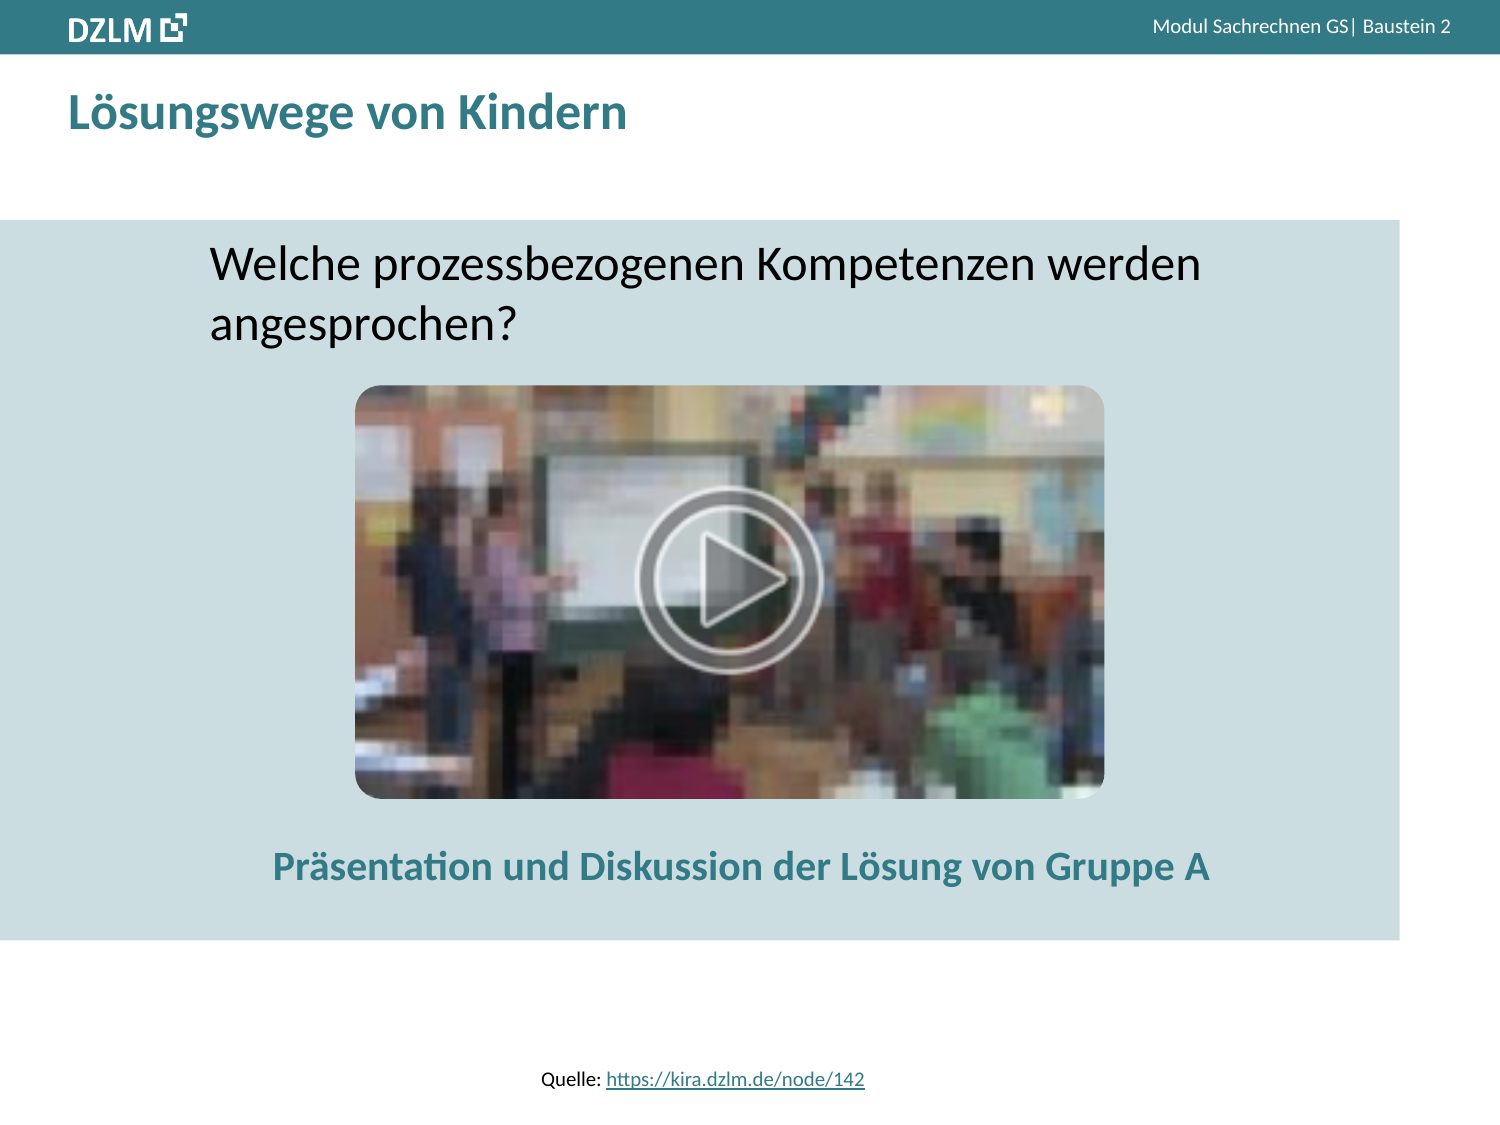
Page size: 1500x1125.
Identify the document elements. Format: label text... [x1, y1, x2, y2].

text_box [0, 219, 1400, 941]
title Lösungswege von Kindern [53, 68, 1500, 149]
text_box Quelle: https://kira.dzlm.de/node/142 [526, 1058, 1500, 1099]
text_box Präsentation und Diskussion der Lösung von Gruppe A [258, 831, 1242, 897]
text_box Welche prozessbezogenen Kompetenzen werden angesprochen? [194, 223, 1400, 359]
picture [354, 385, 1105, 799]
